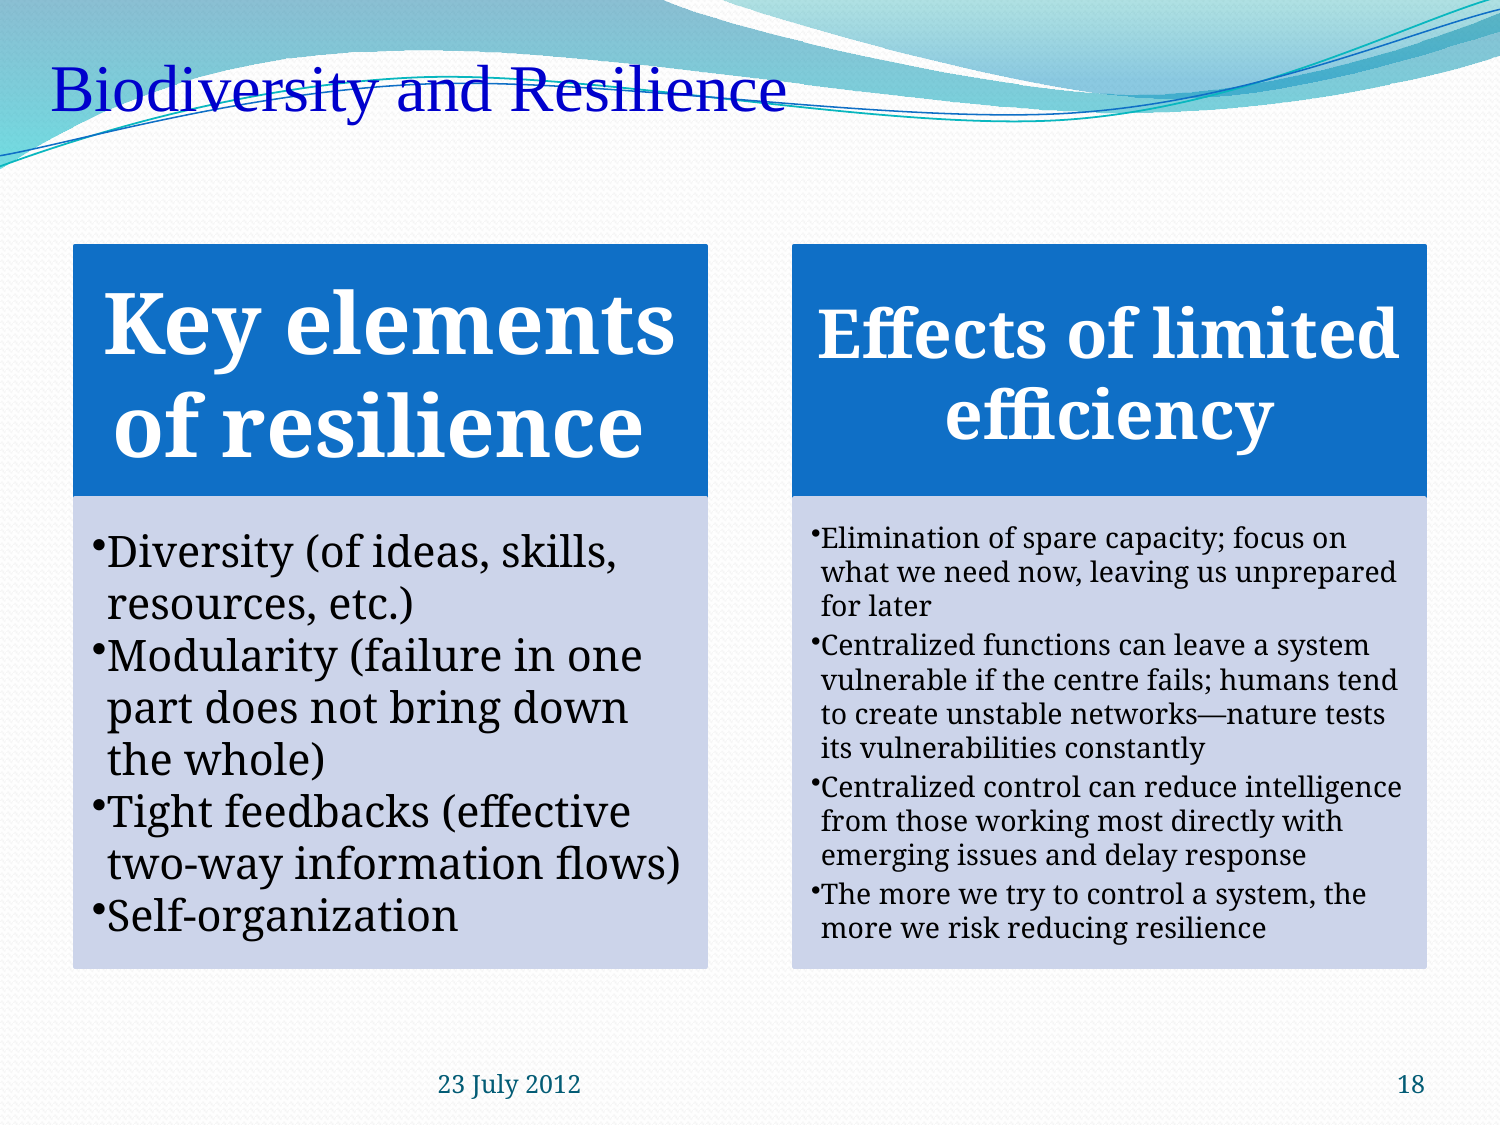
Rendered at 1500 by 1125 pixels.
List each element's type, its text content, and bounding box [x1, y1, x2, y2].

title Biodiversity and Resilience [50, 37, 1400, 125]
slide_number 18 [1299, 1086, 1425, 1103]
slide_number 33 [1299, 1082, 1425, 1087]
footer 23 July 2012 [437, 1088, 988, 1103]
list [74, 137, 1426, 1076]
